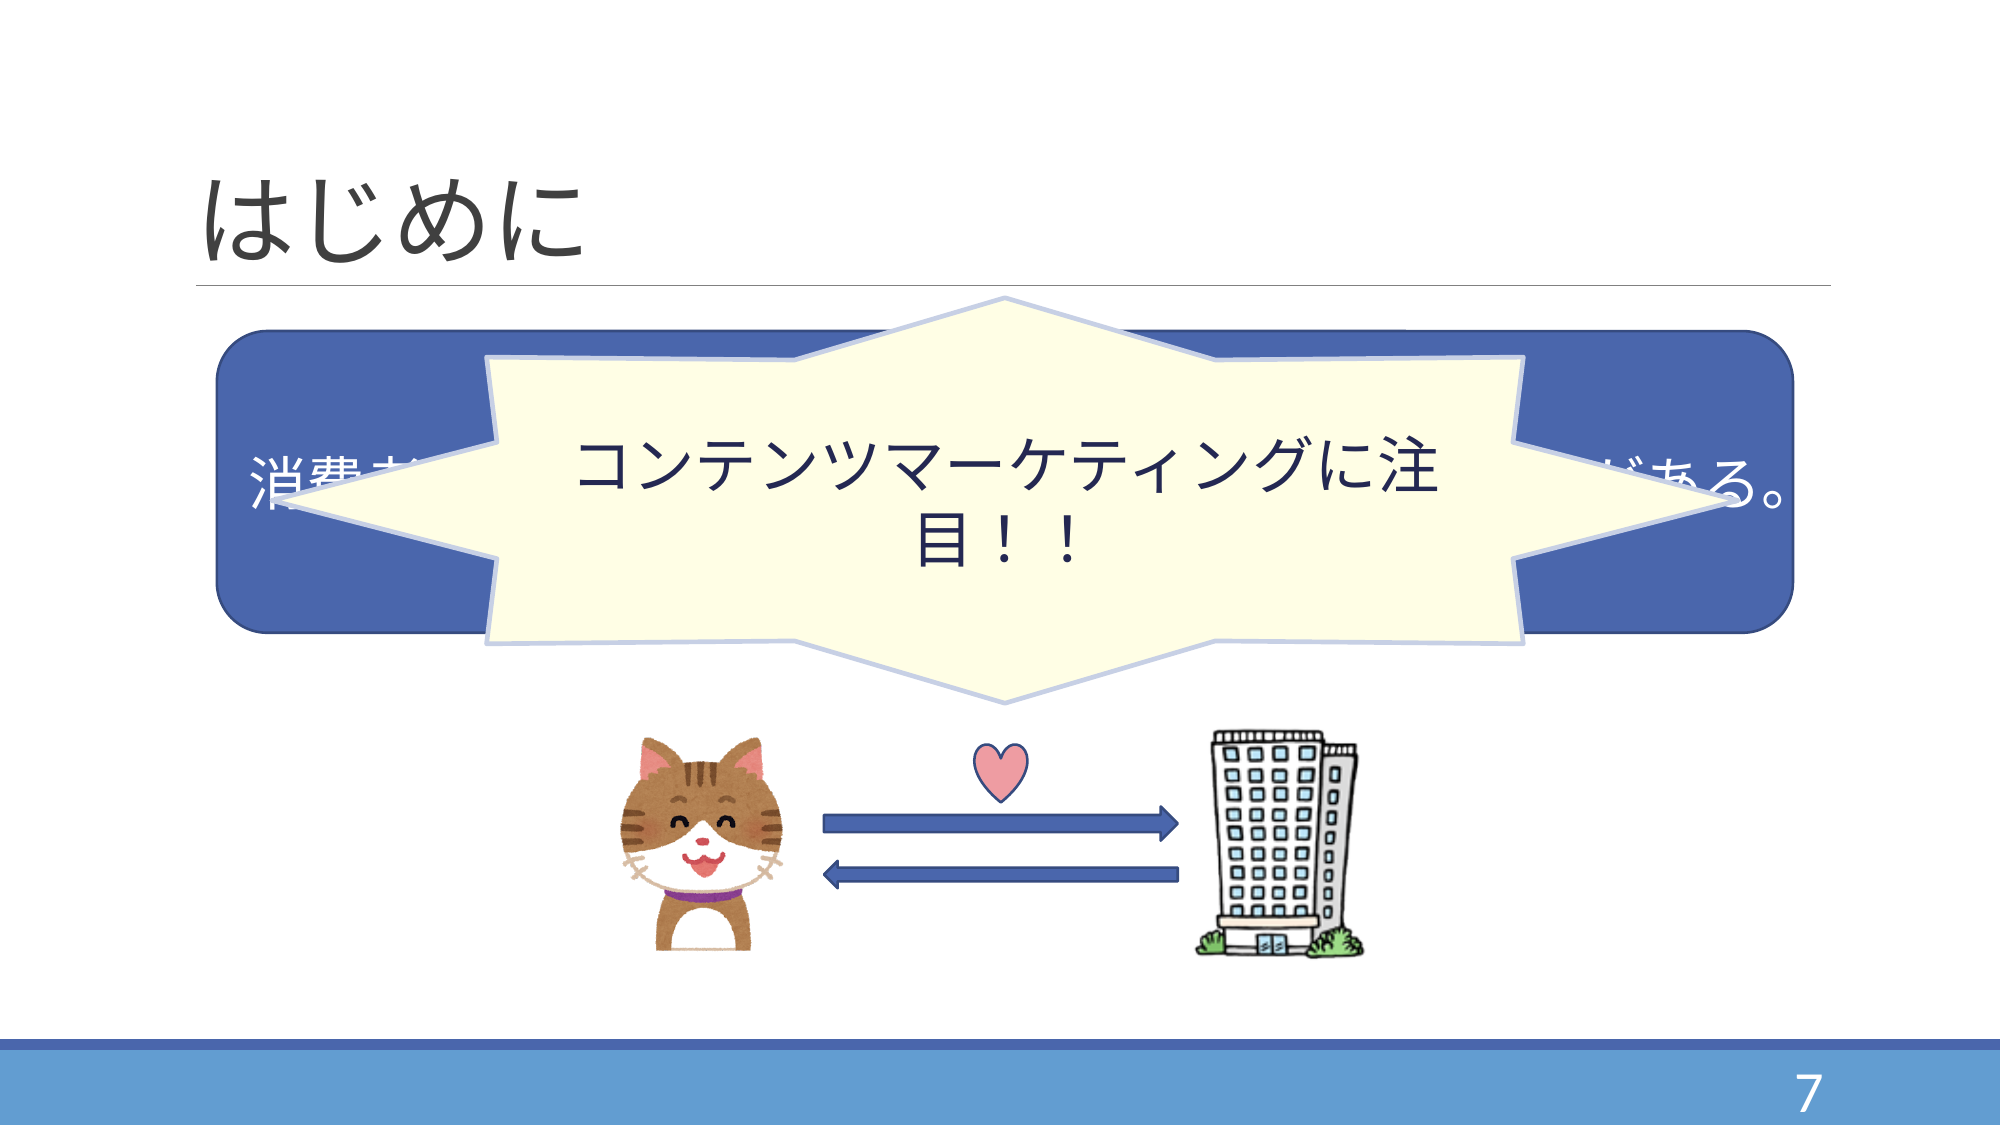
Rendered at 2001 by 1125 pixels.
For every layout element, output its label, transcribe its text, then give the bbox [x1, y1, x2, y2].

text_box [612, 722, 1398, 961]
text_box 消費者が必要としているコンテンツを提供する必要がある。 [215, 329, 891, 635]
text_box 消費者が必要としているコンテンツを提供する必要がある。 [1119, 329, 1795, 635]
text_box コンテンツマーケティングに注目！！ [270, 296, 1740, 705]
slide_number 7 [1624, 1059, 1840, 1120]
title はじめに [180, 47, 1830, 285]
